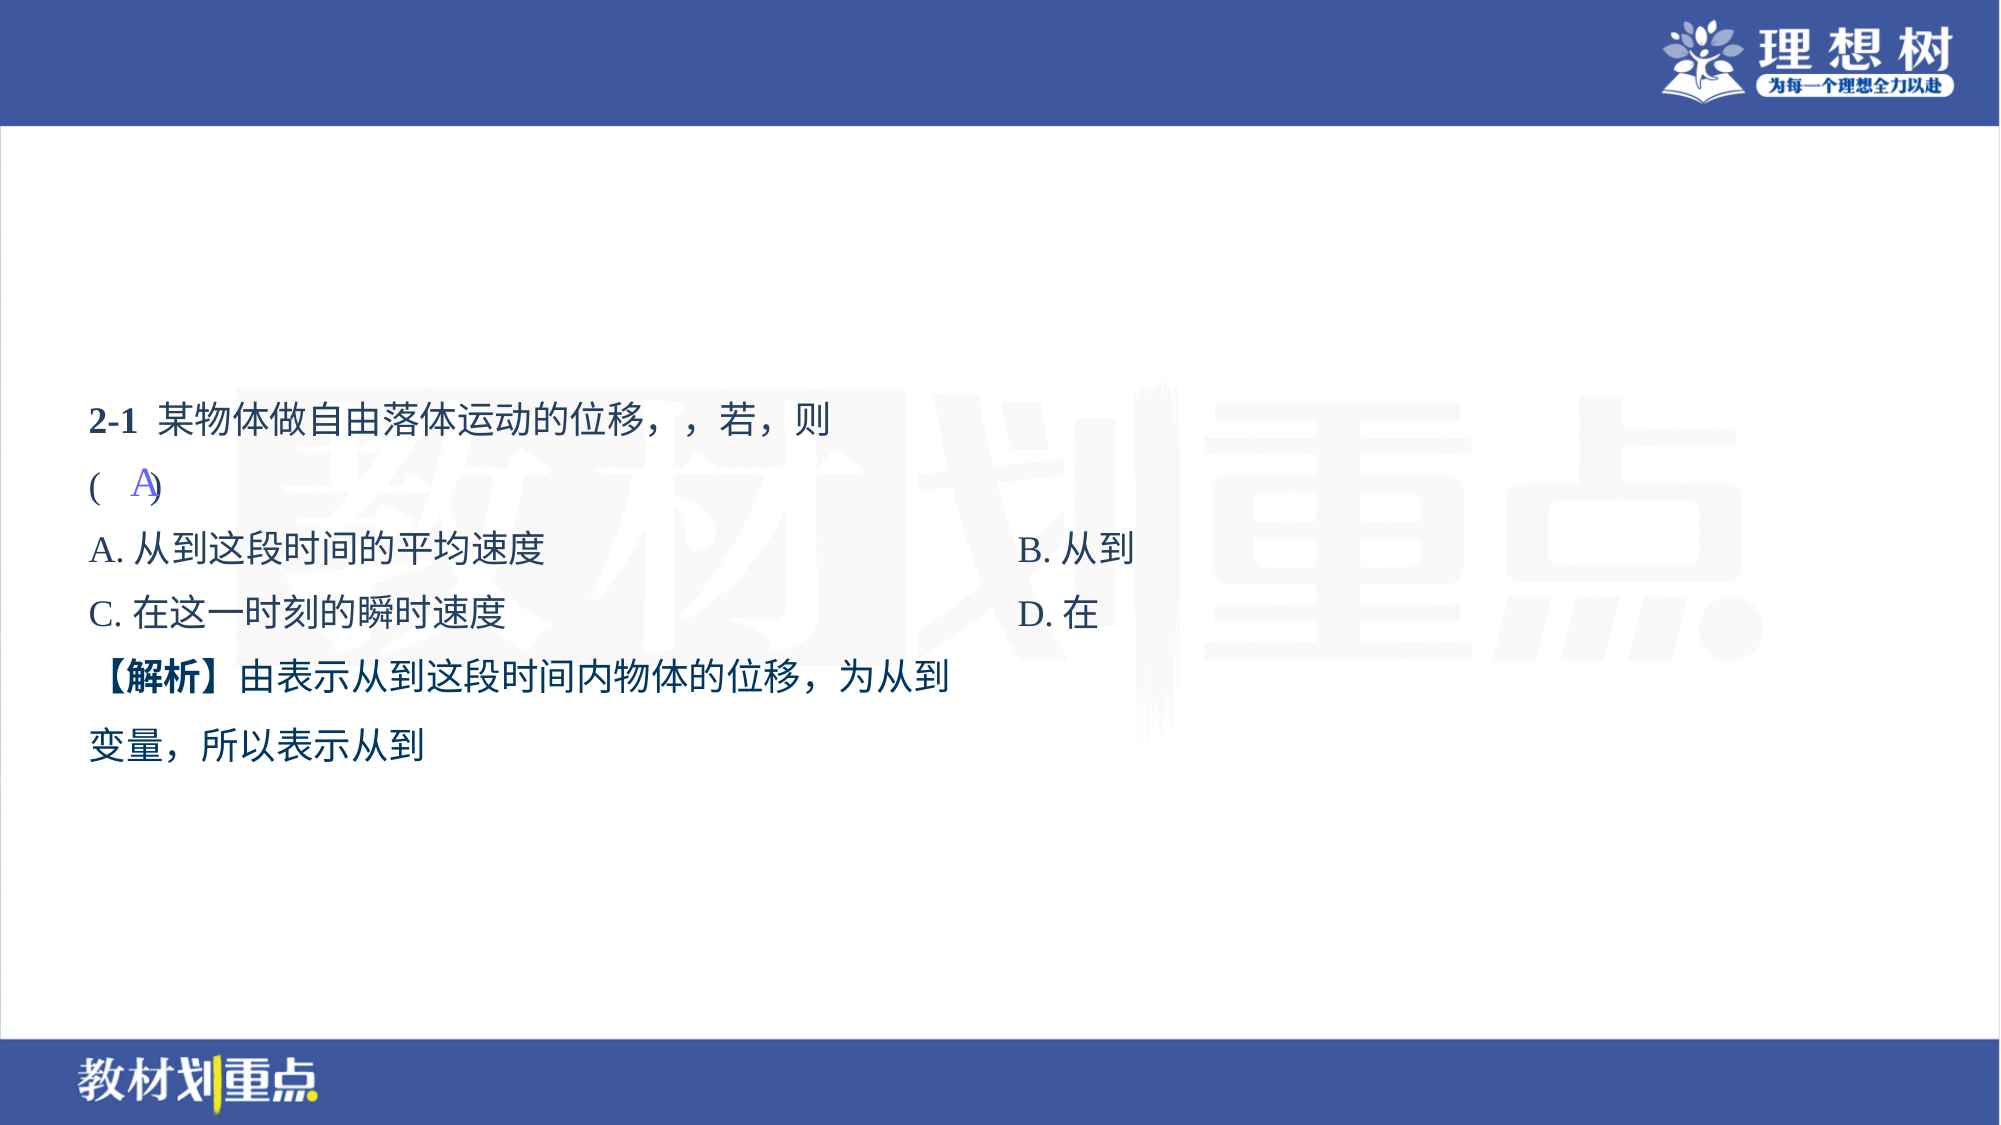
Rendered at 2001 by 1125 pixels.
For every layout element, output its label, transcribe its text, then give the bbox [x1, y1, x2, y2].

text_box A [115, 452, 176, 503]
picture [0, 0, 2000, 1125]
